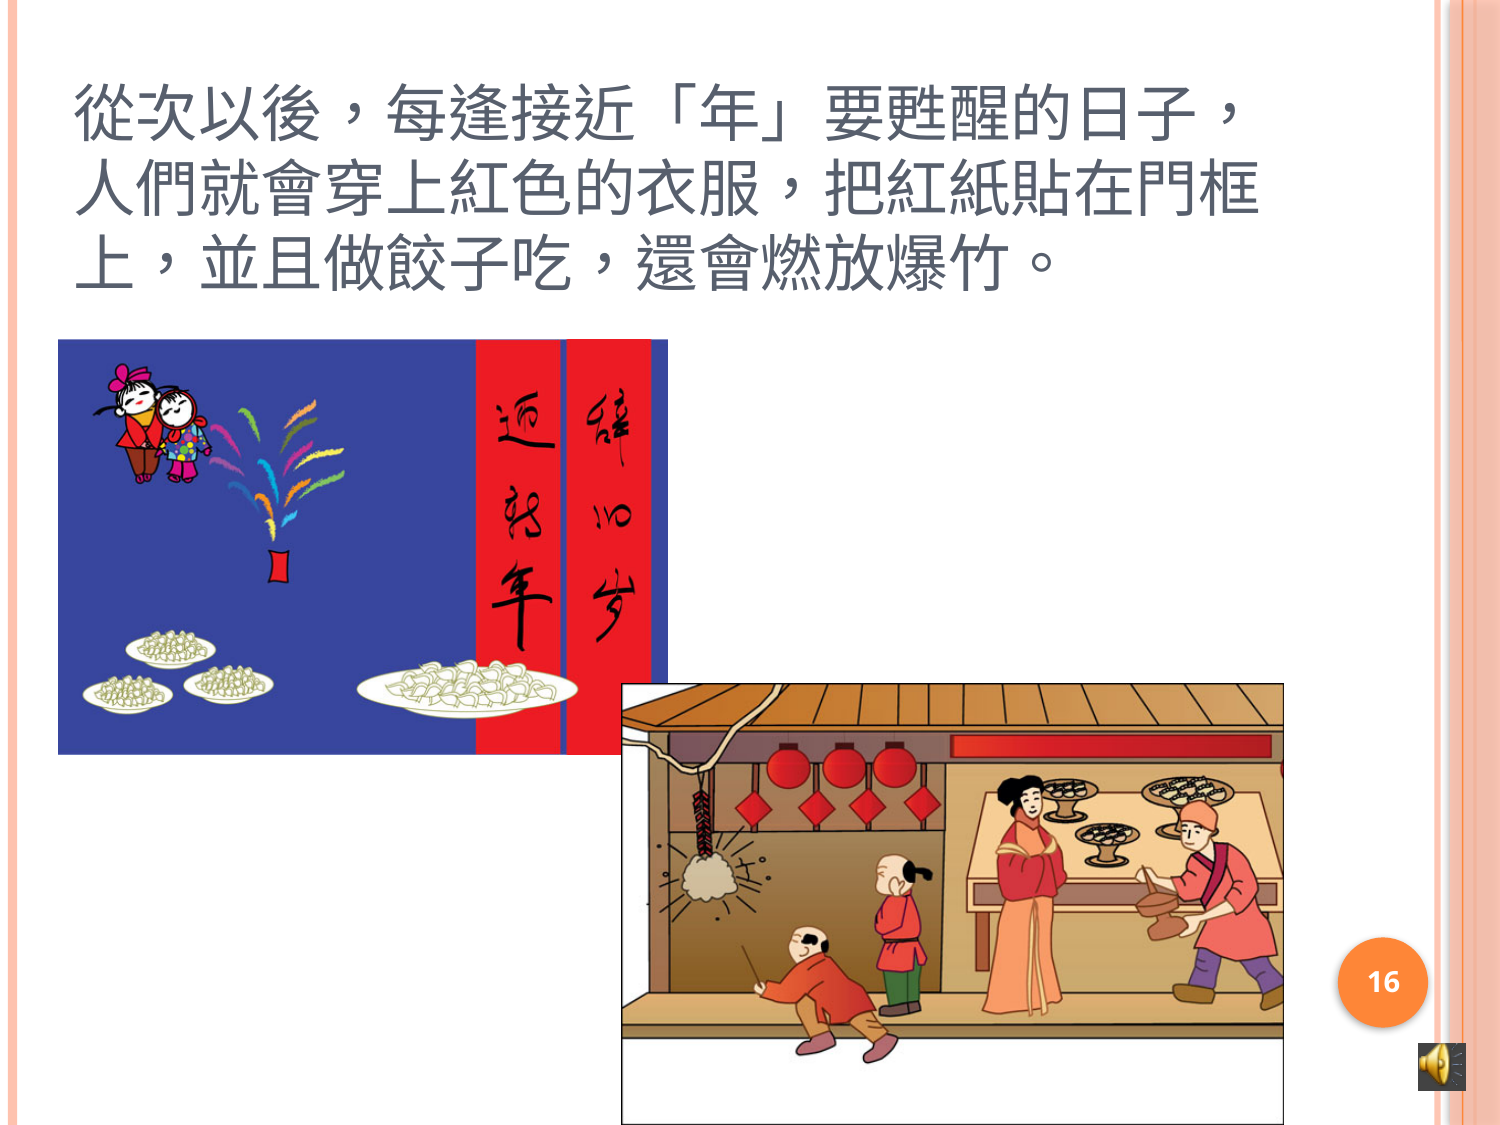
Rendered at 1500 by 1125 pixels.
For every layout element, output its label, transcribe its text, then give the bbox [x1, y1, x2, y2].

picture [58, 339, 1284, 1125]
picture [1416, 1041, 1468, 1093]
title 從次以後，每逢接近「年」要甦醒的日子，人們就會穿上紅色的衣服，把紅紙貼在門框上，並且做餃子吃，還會燃放爆竹。 [58, 35, 1284, 307]
slide_number 16 [1333, 940, 1434, 1026]
